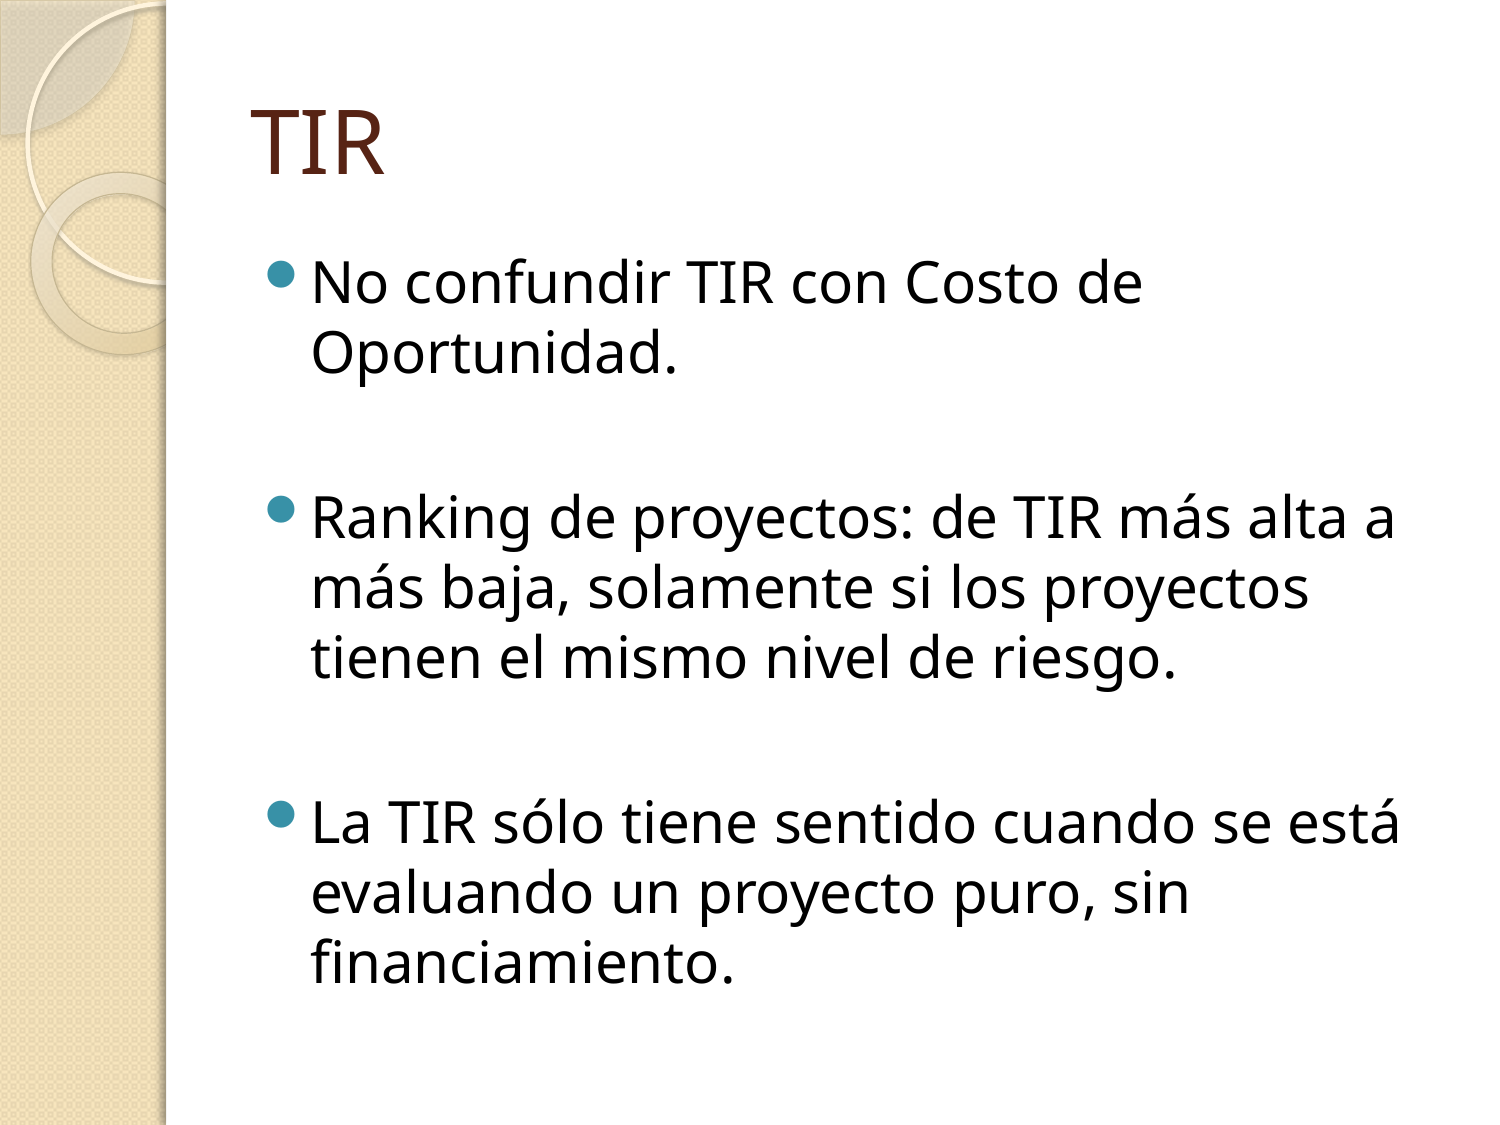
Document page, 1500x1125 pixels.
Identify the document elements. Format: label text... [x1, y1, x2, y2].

list No confundir TIR con Costo de Oportunidad. Ranking de proyectos: de TIR más alta a más baja, solamente si los proyectos tienen el mismo nivel de riesgo. La TIR sólo tiene sentido cuando se está evaluando un proyecto puro, sin financiamiento. [235, 237, 1466, 1025]
title TIR [235, 45, 1466, 233]
